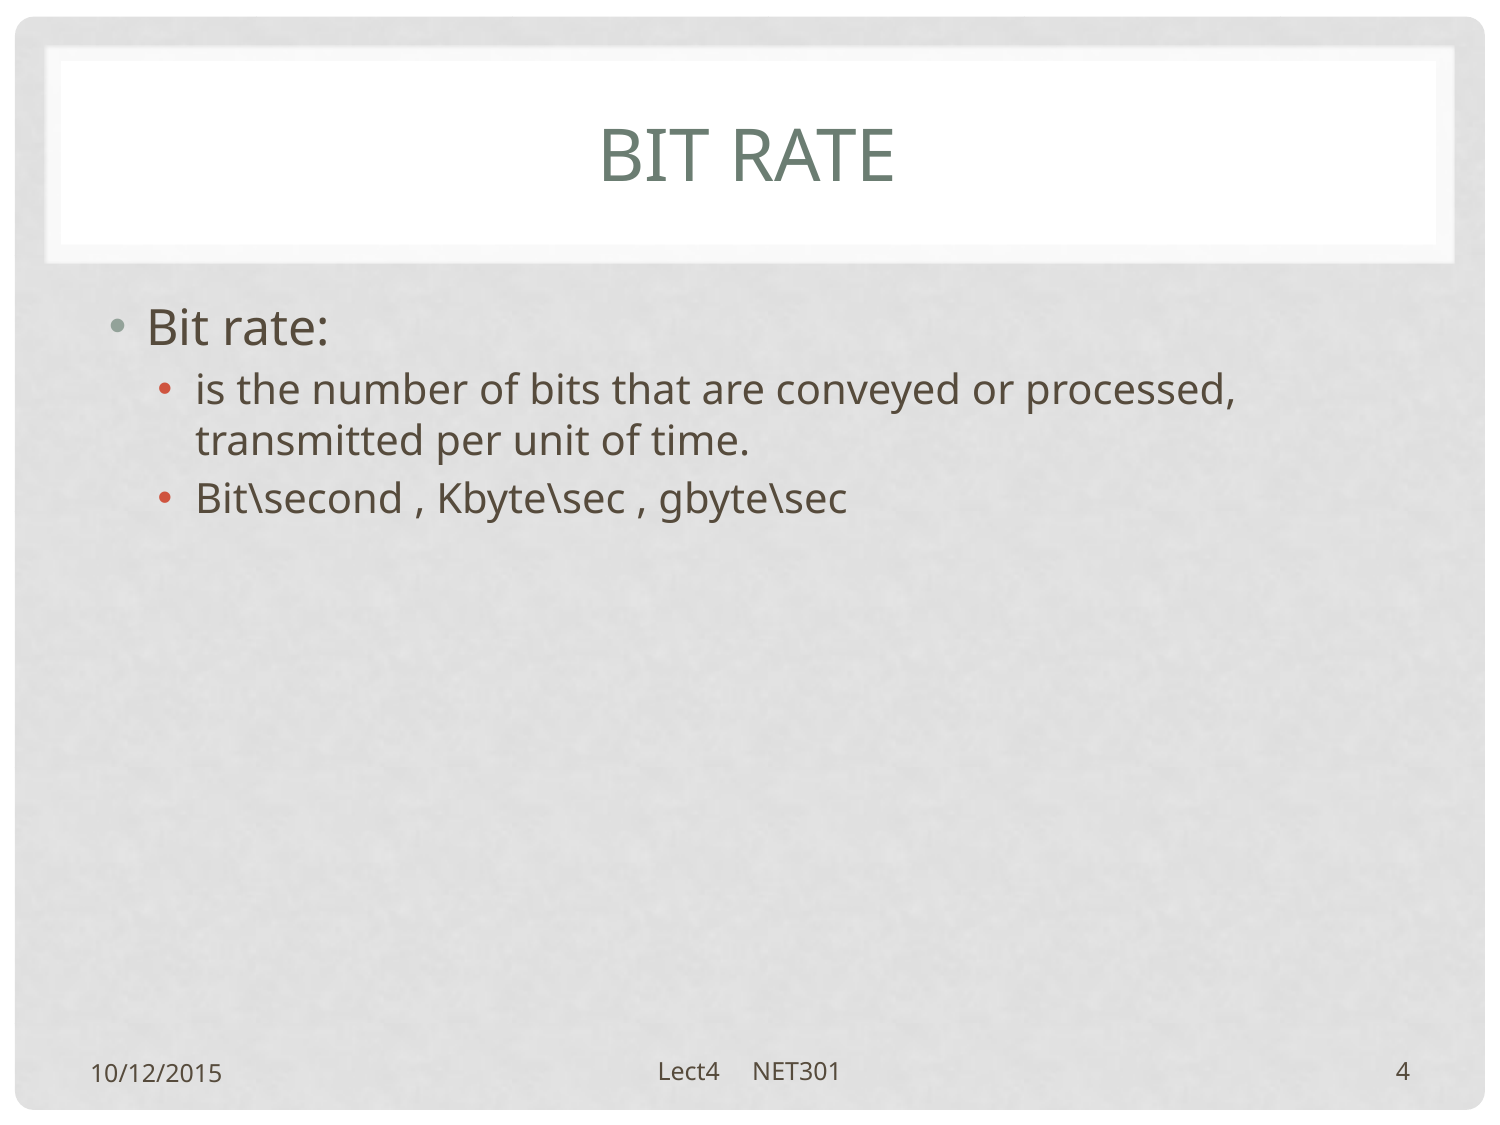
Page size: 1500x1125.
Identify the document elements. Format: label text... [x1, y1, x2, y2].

slide_number 4 [1074, 1042, 1425, 1103]
list Bit rate: is the number of bits that are conveyed or processed, transmitted per unit of time. Bit\second , Kbyte\sec , gbyte\sec [75, 287, 1425, 1005]
footer Lect4 NET301 [512, 1042, 988, 1103]
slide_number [75, 1042, 425, 1103]
title Bit rate [69, 66, 1425, 238]
